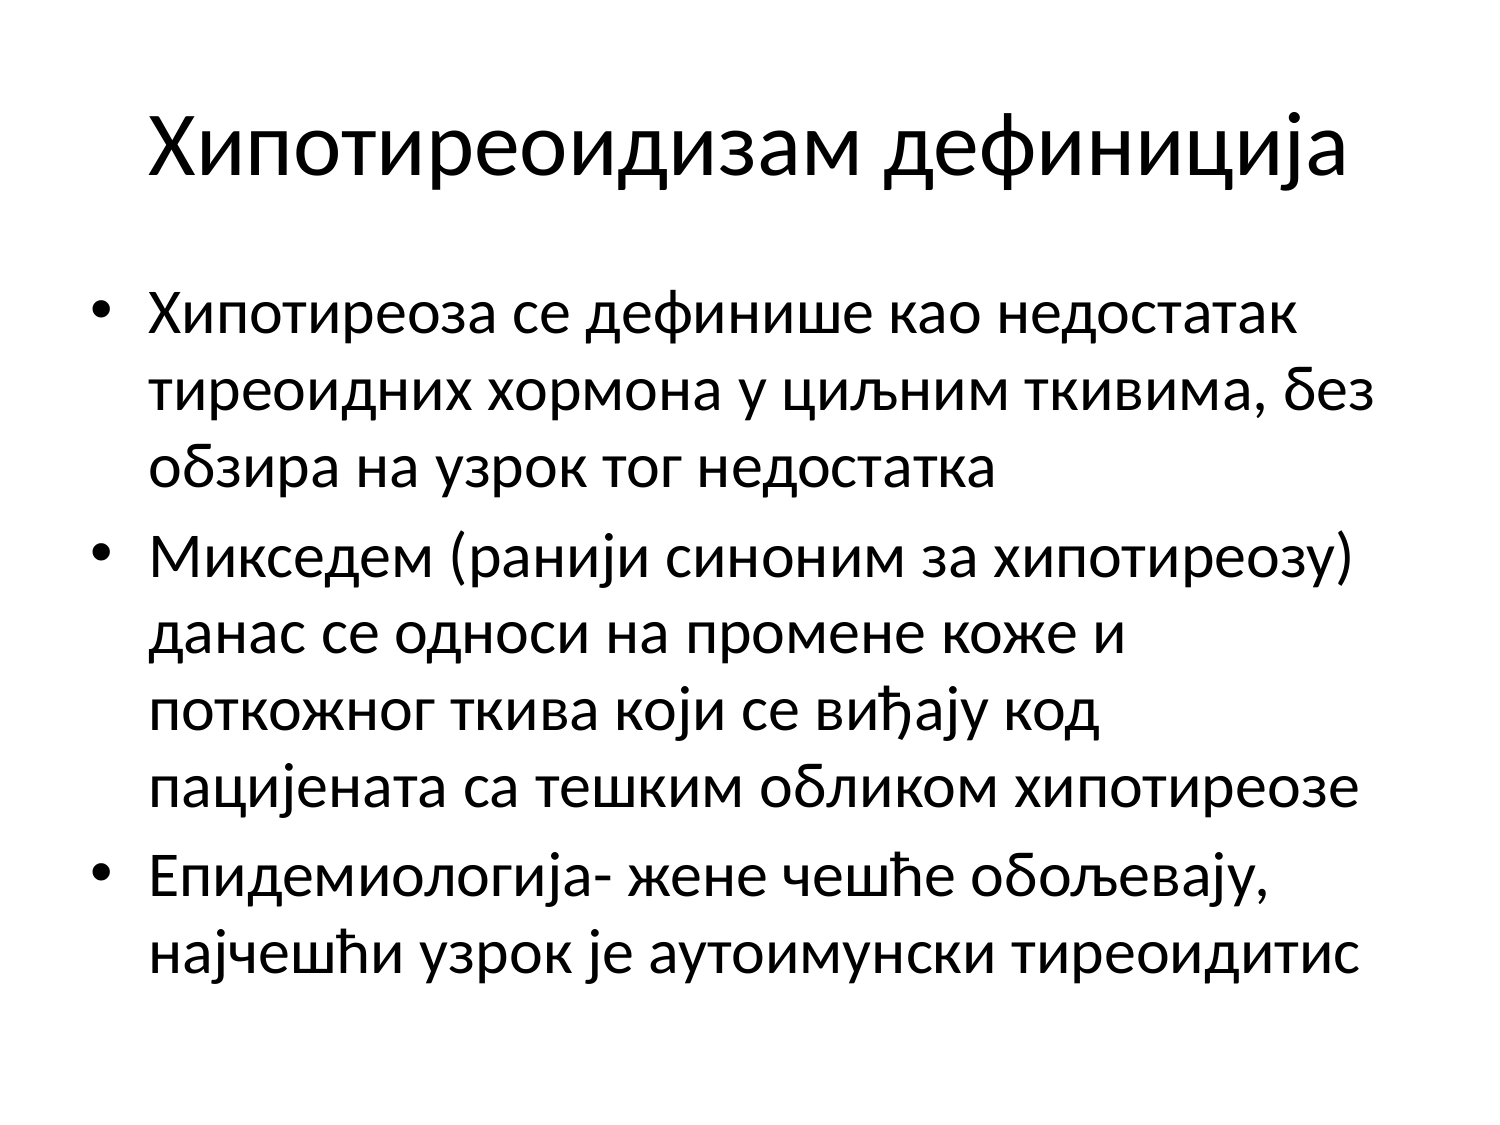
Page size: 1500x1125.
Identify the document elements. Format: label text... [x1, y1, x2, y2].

list Хипотиреоза се дефинише као недостатак тиреоидних хормона у циљним ткивима, без обзира на узрок тог недостатка Микседем (ранији синоним за хипотиреозу) данас се односи на промене коже и поткожног ткива који се виђају код пацијената са тешким обликом хипотиреозе Епидемиологија- жене чешће обољевају, најчешћи узрок је аутоимунски тиреоидитис [75, 262, 1425, 1005]
title Хипотиреоидизам дефиниција [75, 45, 1425, 233]
